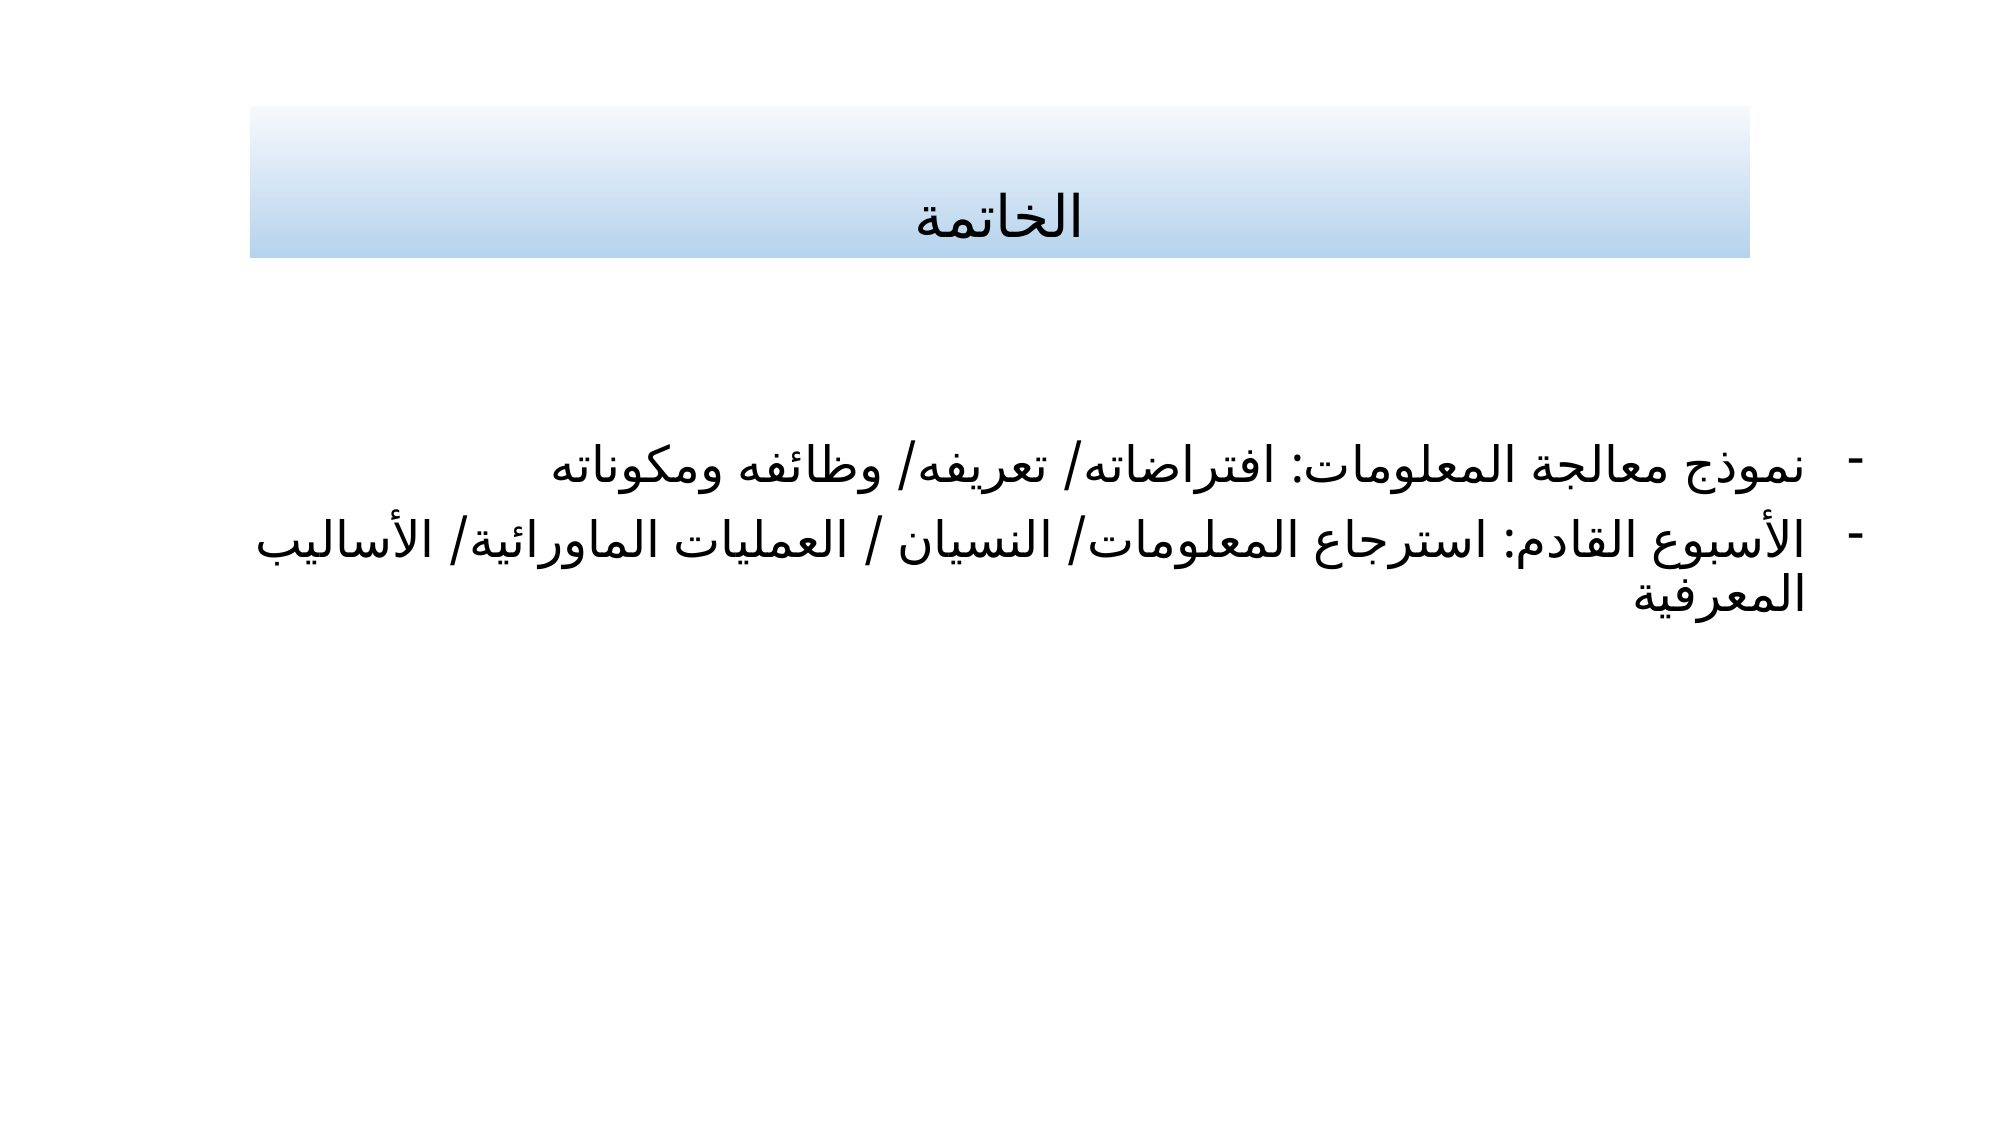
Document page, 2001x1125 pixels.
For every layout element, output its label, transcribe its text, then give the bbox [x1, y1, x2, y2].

title الخاتمة [249, 106, 1750, 258]
subtitle نموذج معالجة المعلومات: افتراضاته/ تعريفه/ وظائفه ومكوناته الأسبوع القادم: استرجاع المعلومات/ النسيان / العمليات الماورائية/ الأساليب المعرفية [121, 432, 1879, 717]
